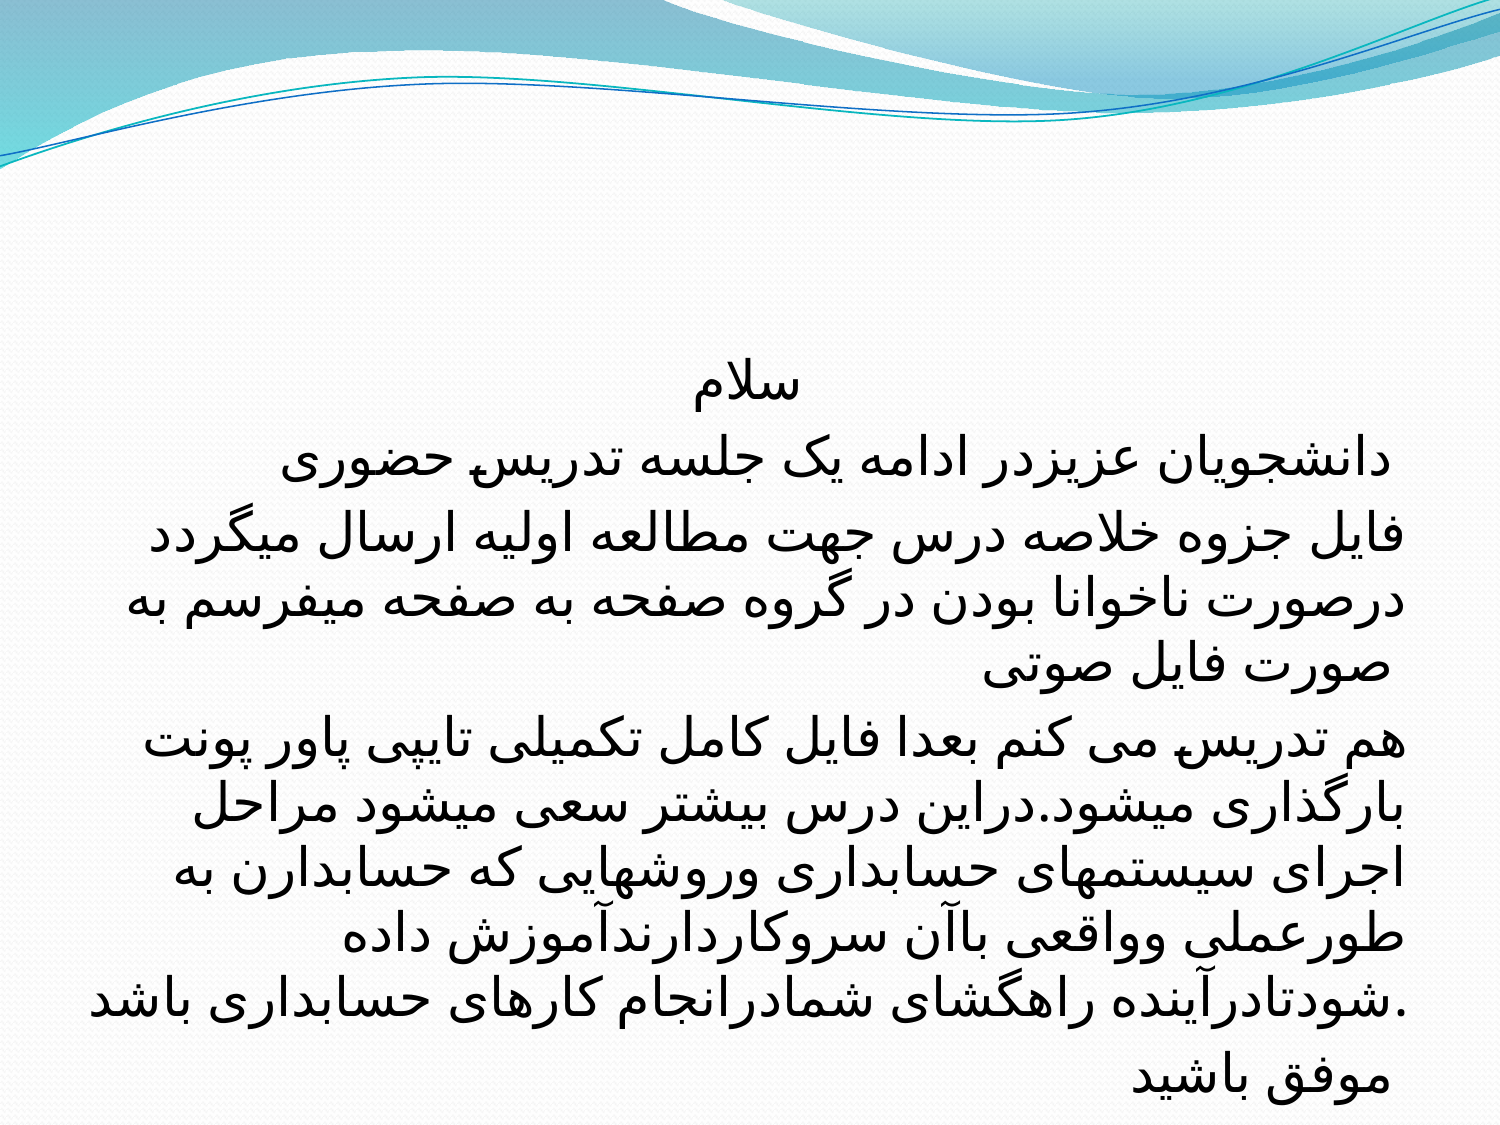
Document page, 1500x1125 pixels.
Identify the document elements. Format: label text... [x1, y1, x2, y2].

list سلام دانشجویان عزیزدر ادامه یک جلسه تدریس حضوری فایل جزوه خلاصه درس جهت مطالعه اولیه ارسال میگردد درصورت ناخوانا بودن در گروه صفحه به صفحه میفرسم به صورت فایل صوتی هم تدریس می کنم بعدا فایل کامل تکمیلی تایپی پاور پونت بارگذاری میشود.دراین درس بیشتر سعی میشود مراحل اجرای سیستمهای حسابداری وروشهایی که حسابدارن به طورعملی وواقعی باآن سروکاردارندآموزش داده شودتادرآینده راهگشای شمادرانجام کارهای حسابداری باشد. موفق باشید [72, 338, 1423, 1059]
